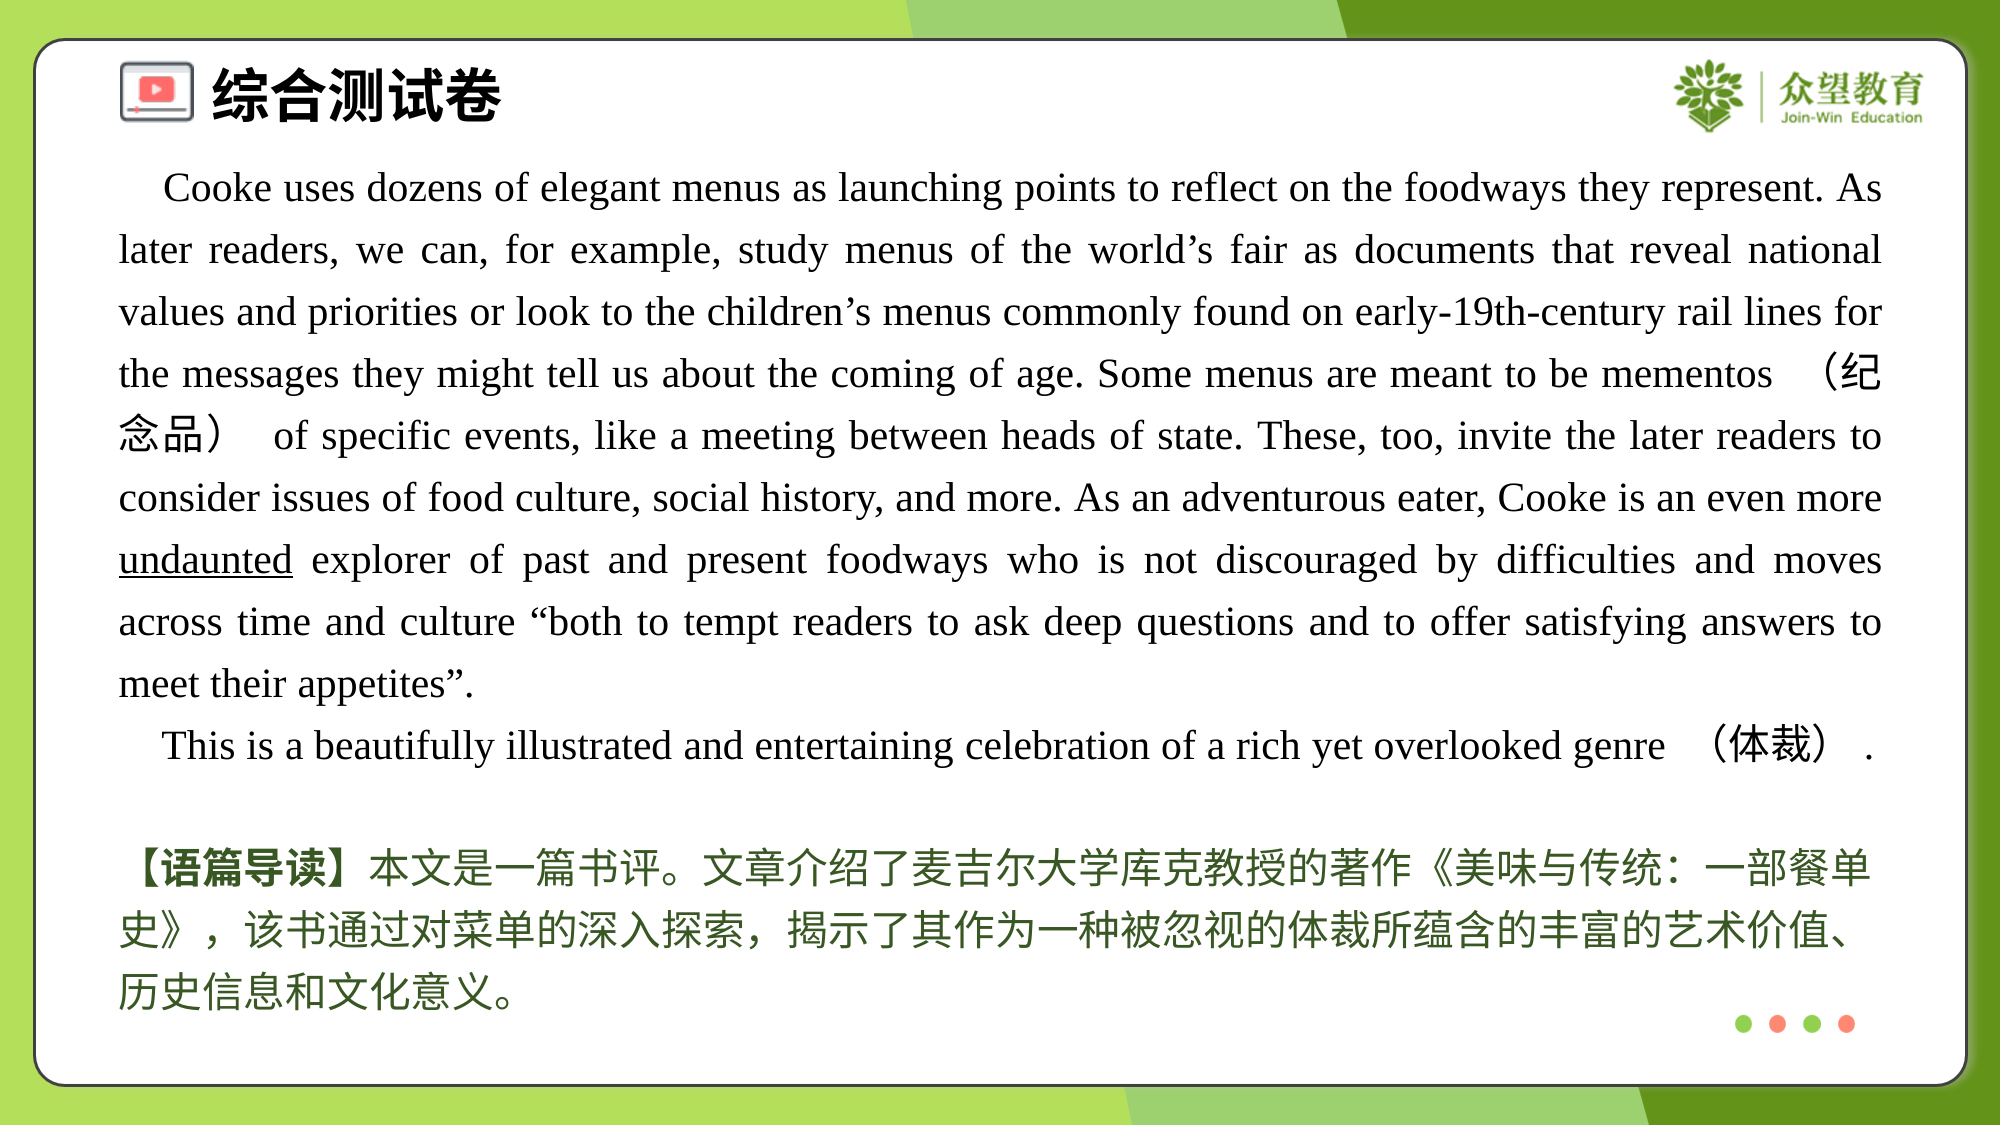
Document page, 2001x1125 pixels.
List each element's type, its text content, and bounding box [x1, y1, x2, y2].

picture [0, 0, 2000, 1125]
text_box Cooke uses dozens of elegant menus as launching points to reflect on the foodways they represent. As later readers, we can, for example, study menus of the world’s fair as documents that reveal national values and priorities or look to the children’s menus commonly found on early-19th-century rail lines for the messages they might tell us about the coming of age. Some menus are meant to be mementos （纪念品） of specific events, like a meeting between heads of state. These, too, invite the later readers to consider issues of food culture, social history, and more. As an adventurous eater, Cooke is an even more undaunted explorer of past and present foodways who is not discouraged by difficulties and moves across time and culture “both to tempt readers to ask deep questions and to offer satisfying answers to meet their appetites”. This is a beautifully illustrated and entertaining celebration of a rich yet overlooked genre （体裁）. [118, 147, 1883, 825]
text_box 【语篇导读】本文是一篇书评。文章介绍了麦吉尔大学库克教授的著作《美味与传统：一部餐单史》，该书通过对菜单的深入探索，揭示了其作为一种被忽视的体裁所蕴含的丰富的艺术价值、历史信息和文化意义。 [118, 829, 1883, 1011]
